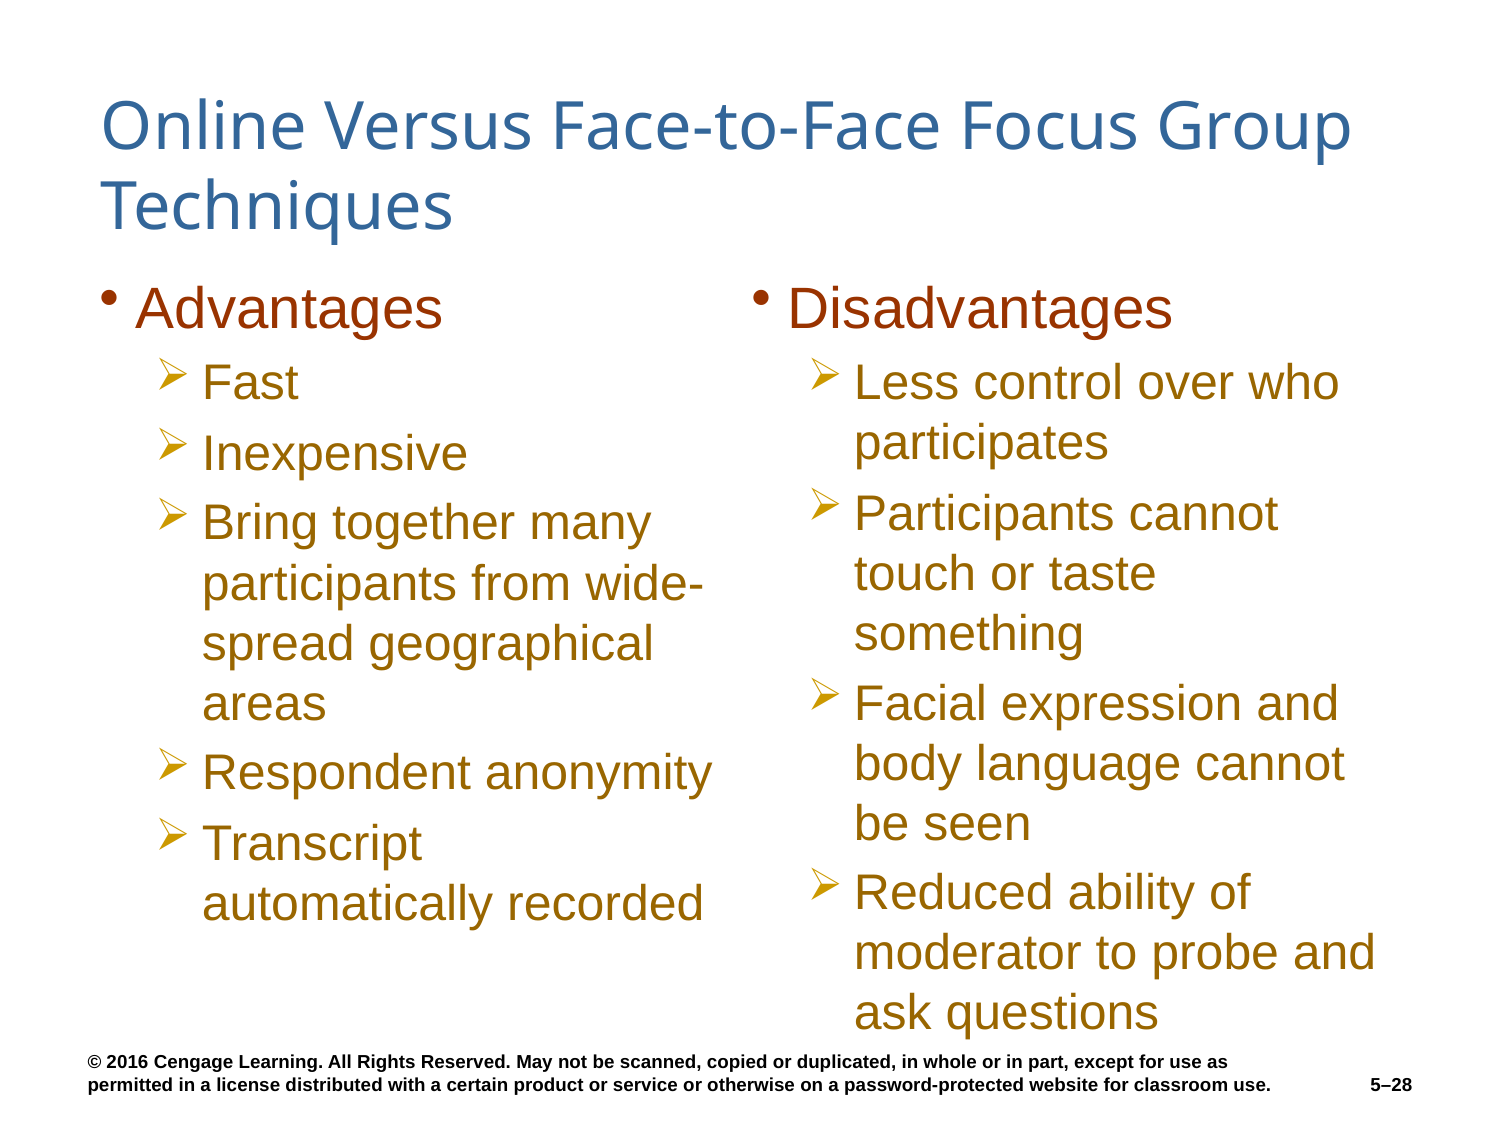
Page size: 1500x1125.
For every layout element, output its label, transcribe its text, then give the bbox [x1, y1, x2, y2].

slide_number 5–28 [1050, 1042, 1413, 1103]
list Disadvantages Less control over who participates Participants cannot touch or taste something Facial expression and body language cannot be seen Reduced ability of moderator to probe and ask questions [736, 262, 1414, 1073]
footer © 2016 Cengage Learning. All Rights Reserved. May not be scanned, copied or duplicated, in whole or in part, except for use as permitted in a license distributed with a certain product or service or otherwise on a password-protected website for classroom use. [87, 1057, 1050, 1103]
title Online Versus Face-to-Face Focus Group Techniques [85, 75, 1411, 252]
list Advantages Fast Inexpensive Bring together many participants from wide-spread geographical areas Respondent anonymity Transcript automatically recorded [84, 262, 736, 1073]
